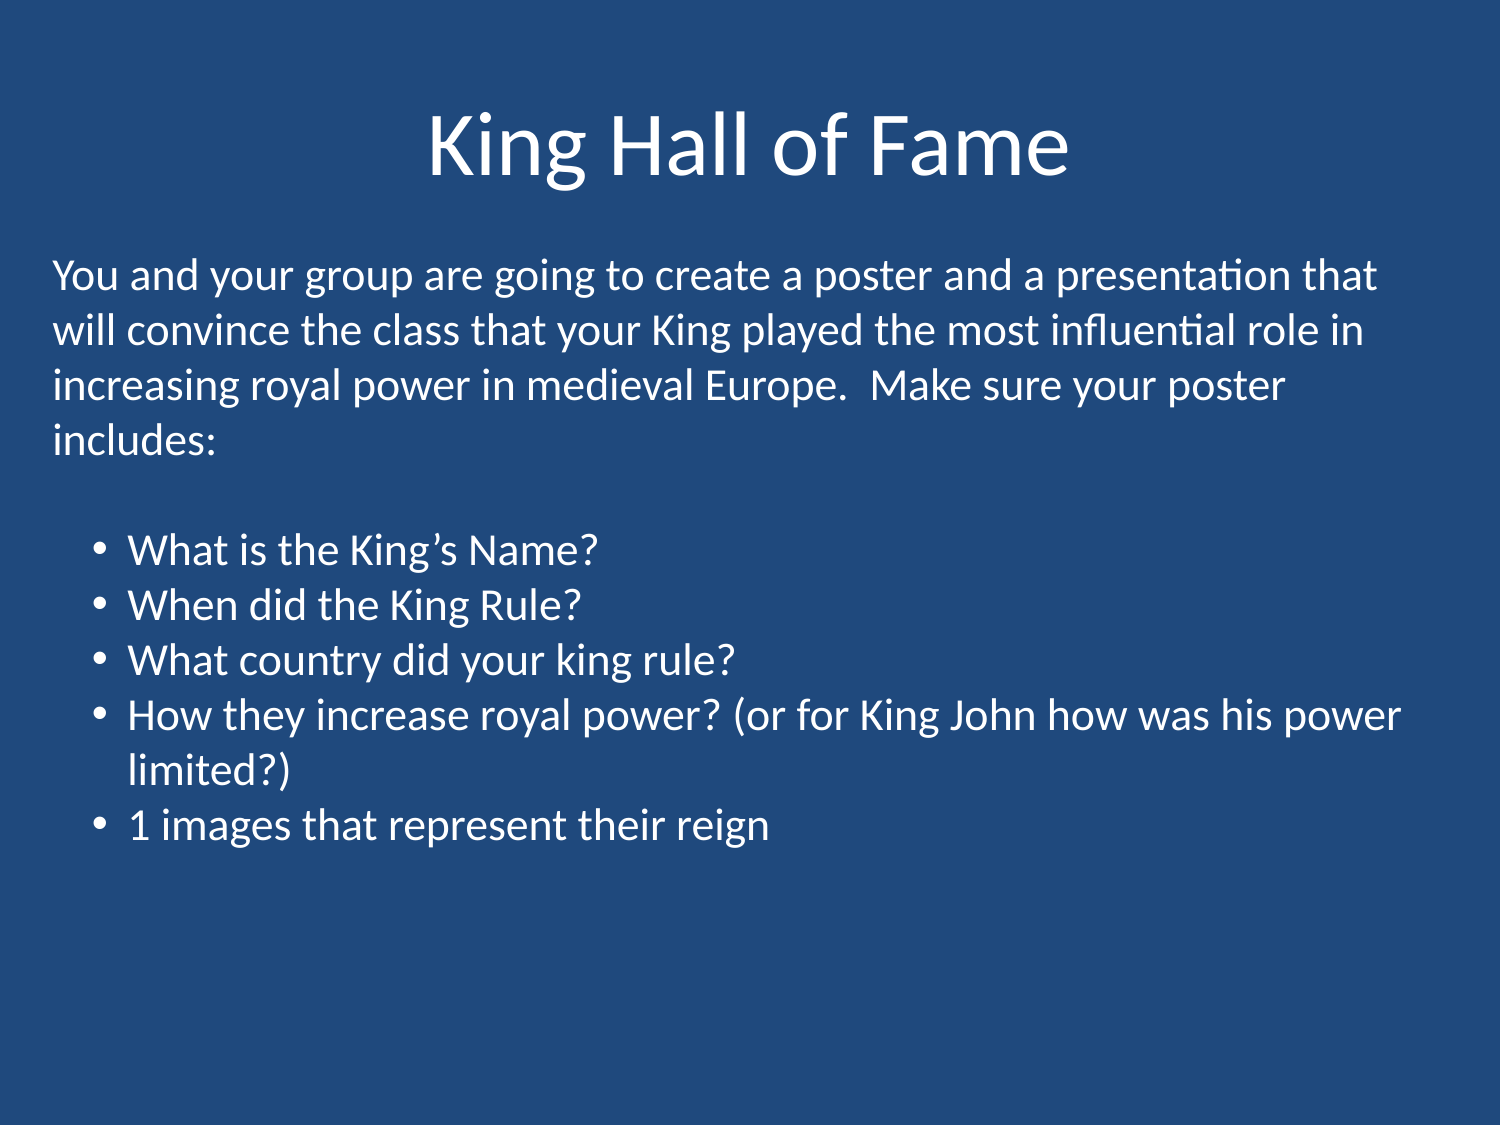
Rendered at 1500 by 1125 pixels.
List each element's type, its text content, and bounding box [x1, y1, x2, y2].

text_box You and your group are going to create a poster and a presentation that will convince the class that your King played the most influential role in increasing royal power in medieval Europe. Make sure your poster includes: What is the King’s Name? When did the King Rule? What country did your king rule? How they increase royal power? (or for King John how was his power limited?) 1 images that represent their reign [37, 237, 1450, 858]
title King Hall of Fame [75, 45, 1425, 233]
